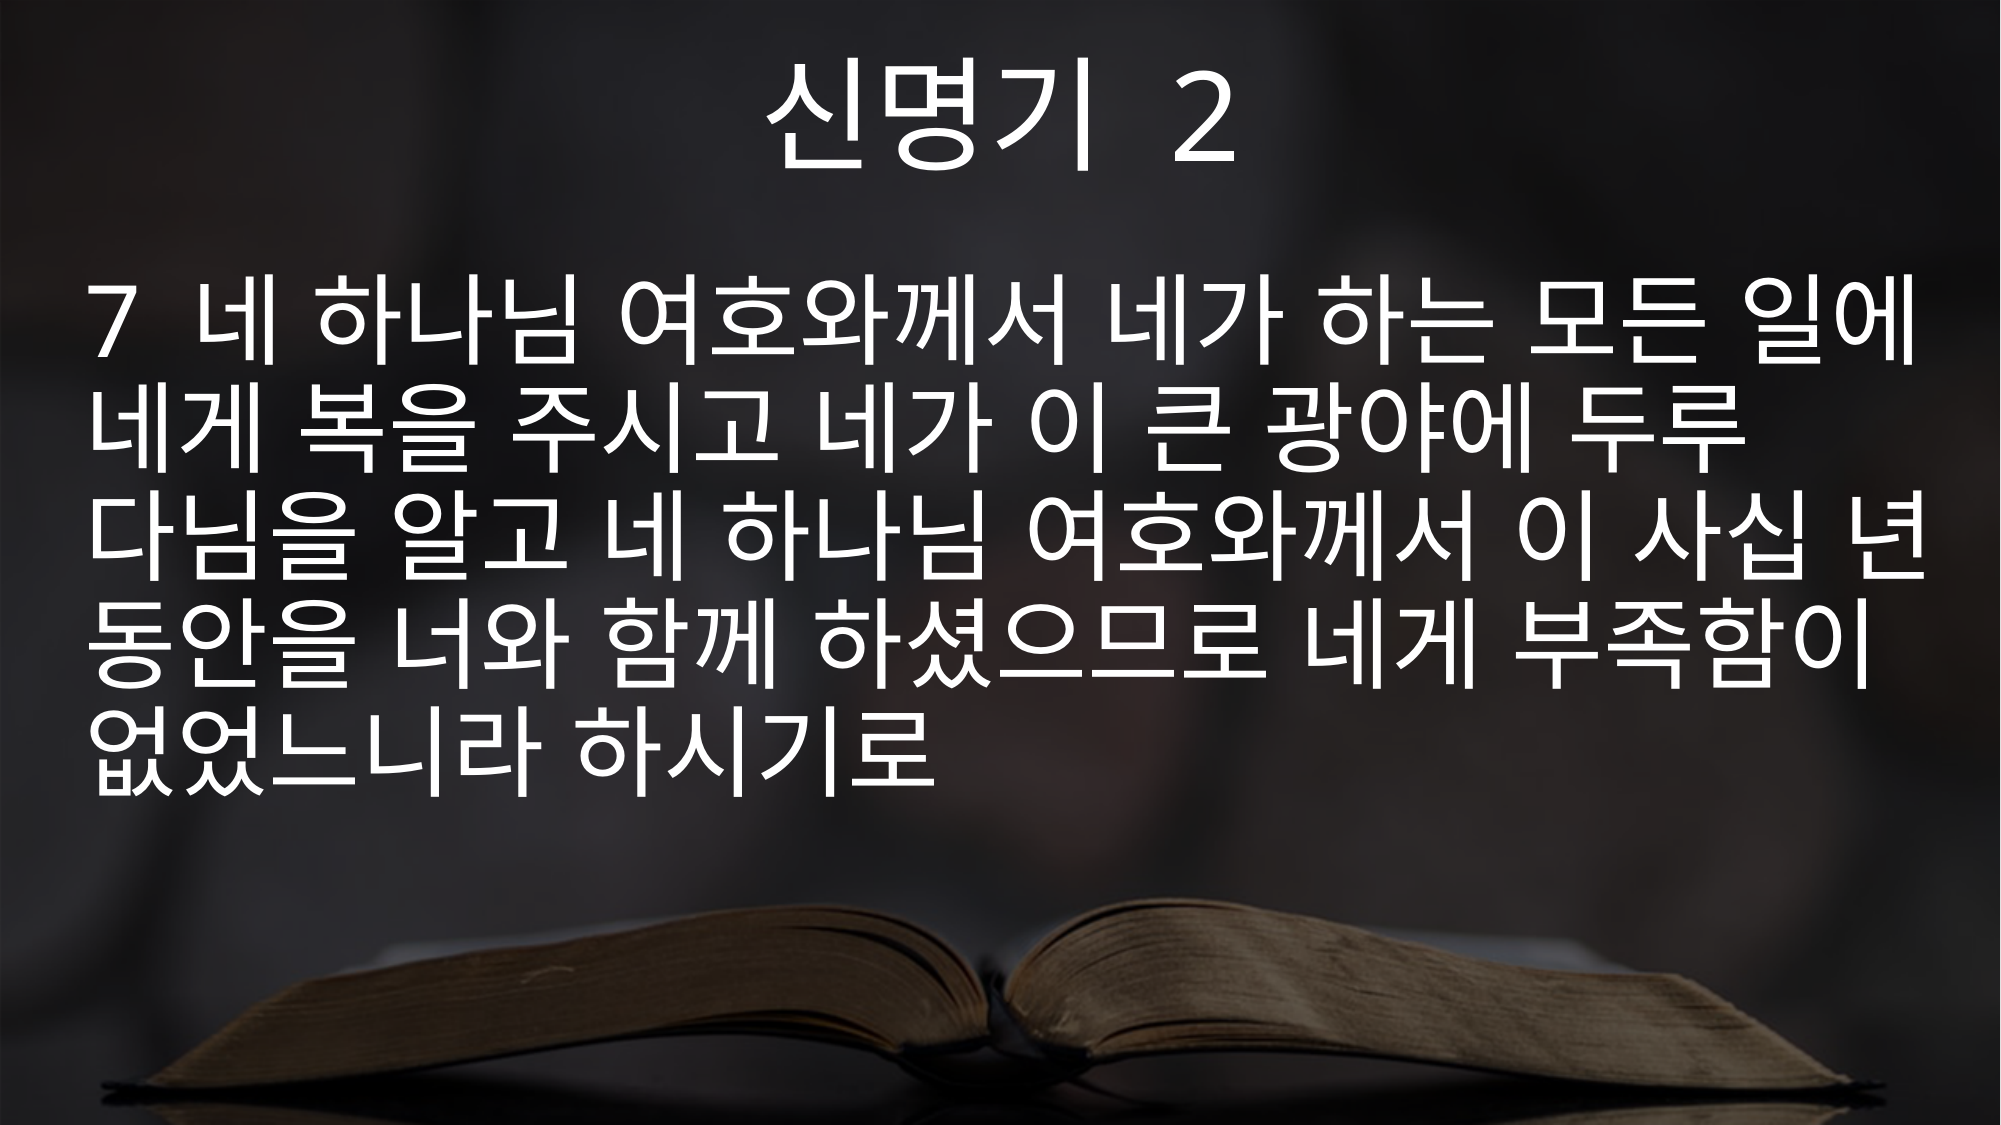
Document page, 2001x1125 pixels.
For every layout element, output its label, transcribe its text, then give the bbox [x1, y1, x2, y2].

list 7 네 하나님 여호와께서 네가 하는 모든 일에 네게 복을 주시고 네가 이 큰 광야에 두루 다님을 알고 네 하나님 여호와께서 이 사십 년 동안을 너와 함께 하셨으므로 네게 부족함이 없었느니라 하시기로 [69, 263, 1953, 423]
picture [0, 0, 2001, 1125]
footer 신명기 2 [0, 32, 2000, 192]
